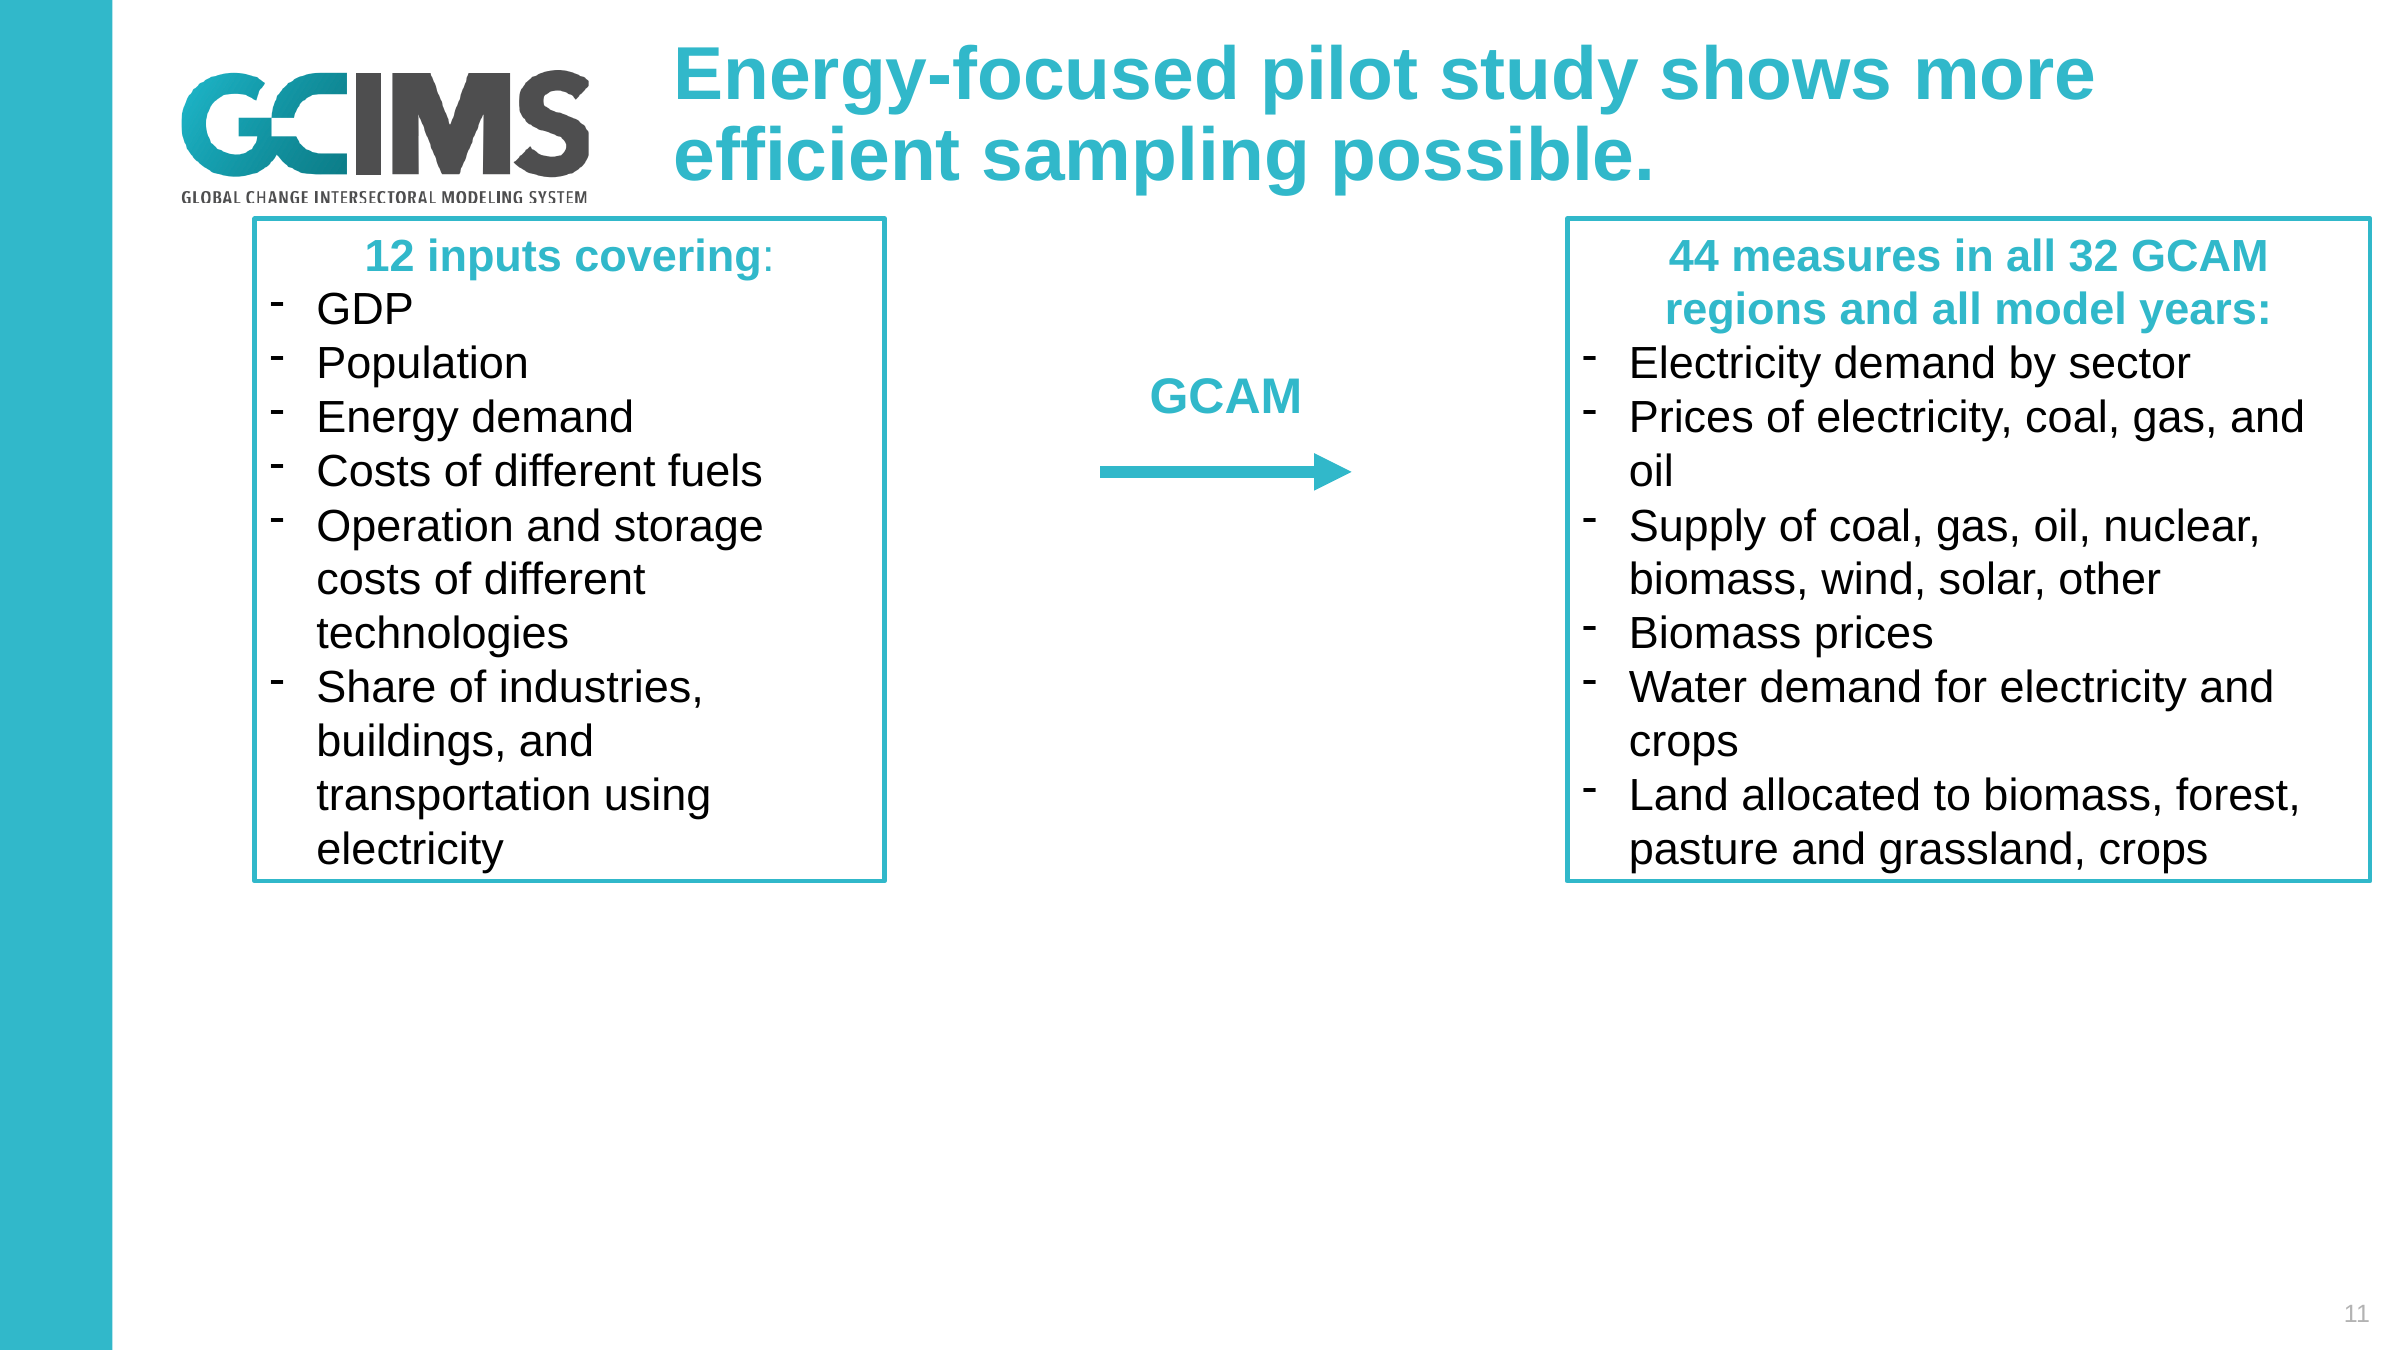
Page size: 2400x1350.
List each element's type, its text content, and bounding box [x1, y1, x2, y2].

slide_number 11 [2295, 1275, 2370, 1350]
text_box GCAM [1134, 356, 1318, 432]
title Energy-focused pilot study shows more efficient sampling possible. [673, 23, 2325, 205]
text_box 12 inputs covering: GDP Population Energy demand Costs of different fuels Operation and storage costs of different technologies Share of industries, buildings, and transportation using electricity [254, 218, 885, 882]
text_box 44 measures in all 32 GCAM regions and all model years: Electricity demand by sector Prices of electricity, coal, gas, and oil Supply of coal, gas, oil, nuclear, biomass, wind, solar, other Biomass prices Water demand for electricity and crops Land allocated to biomass, forest, pasture and grassland, crops [1567, 218, 2370, 882]
